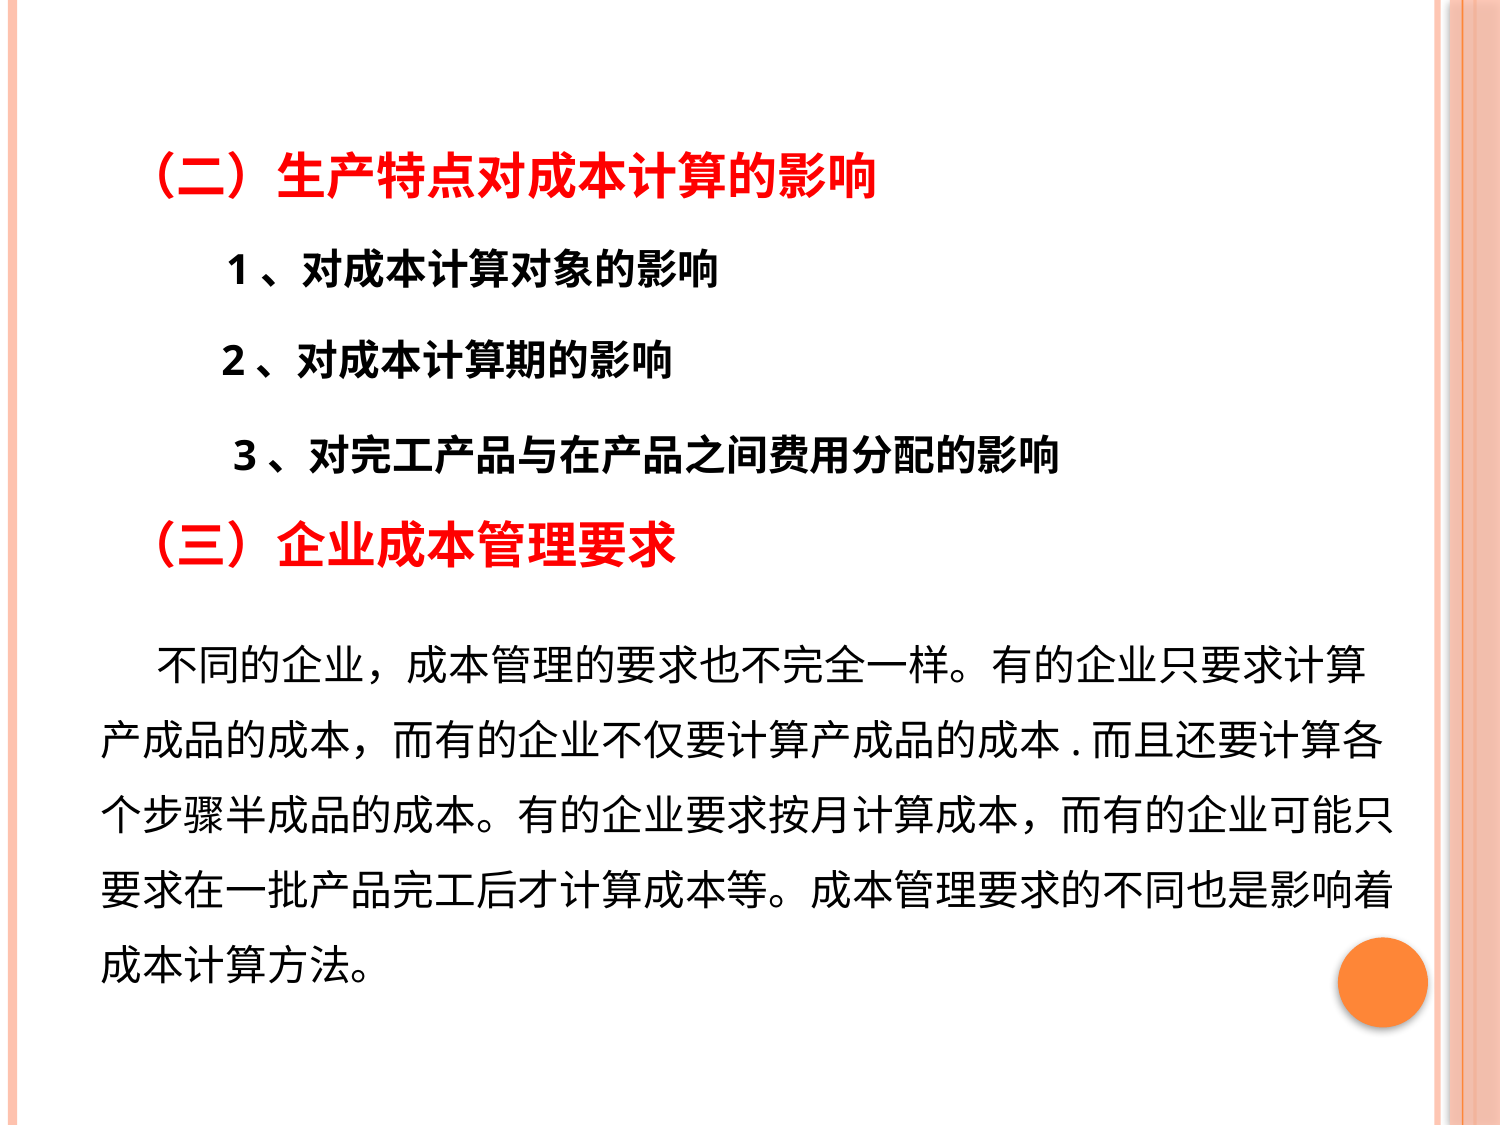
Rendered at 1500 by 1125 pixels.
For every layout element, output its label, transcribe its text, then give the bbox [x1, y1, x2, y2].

text_box 不同的企业，成本管理的要求也不完全一样。有的企业只要求计算产成品的成本，而有的企业不仅要计算产成品的成本.而且还要计算各个步骤半成品的成本。有的企业要求按月计算成本，而有的企业可能只要求在一批产品完工后才计算成本等。成本管理要求的不同也是影响着成本计算方法。 [85, 606, 1415, 997]
text_box 2、对成本计算期的影响 [206, 326, 731, 392]
text_box （三）企业成本管理要求 [112, 505, 774, 581]
text_box （二）生产特点对成本计算的影响 [112, 137, 987, 212]
text_box 3、对完工产品与在产品之间费用分配的影响 [218, 420, 1187, 486]
text_box 1、对成本计算对象的影响 [211, 235, 785, 300]
